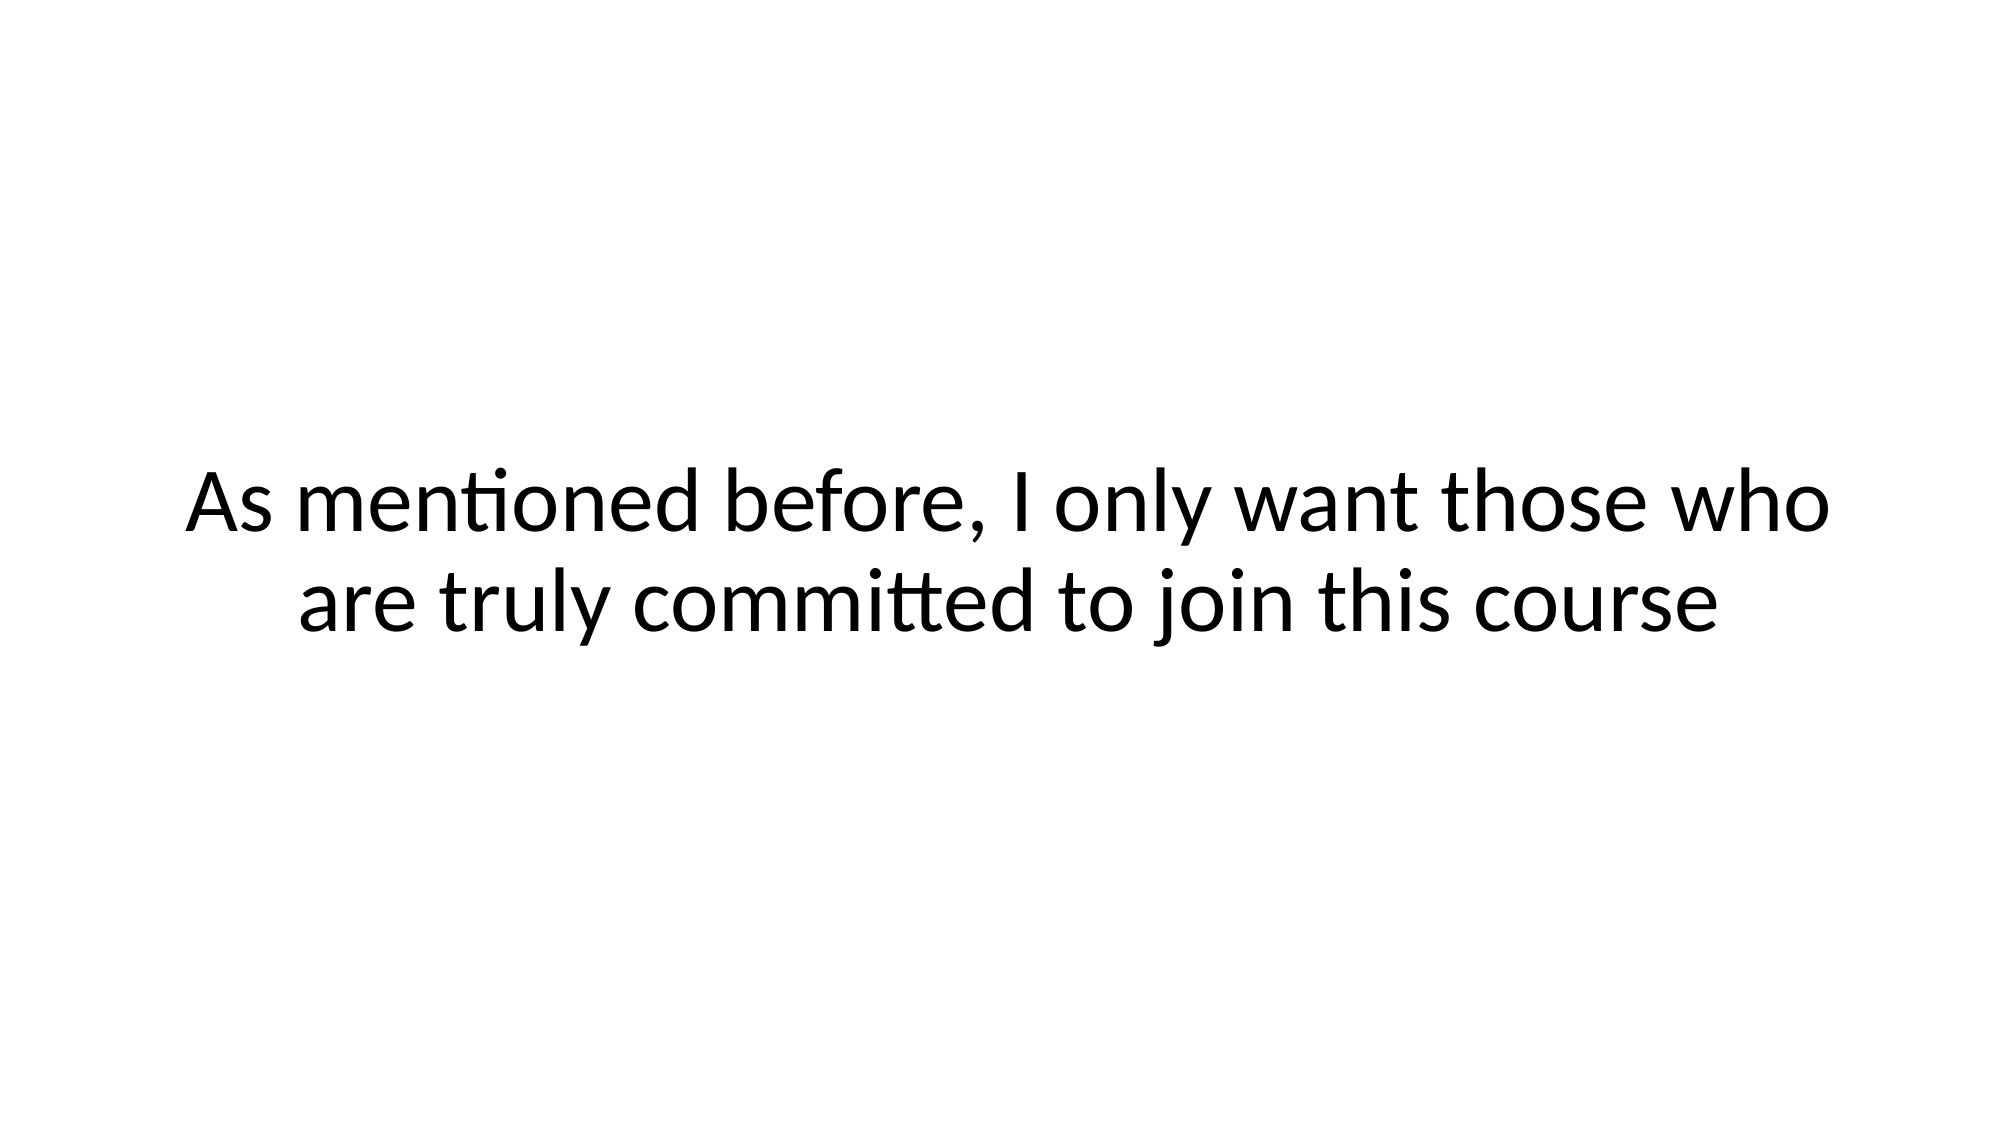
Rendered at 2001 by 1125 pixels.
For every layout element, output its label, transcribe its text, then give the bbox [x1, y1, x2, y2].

list As mentioned before, I only want those who are truly committed to join this course [147, 325, 1873, 1040]
